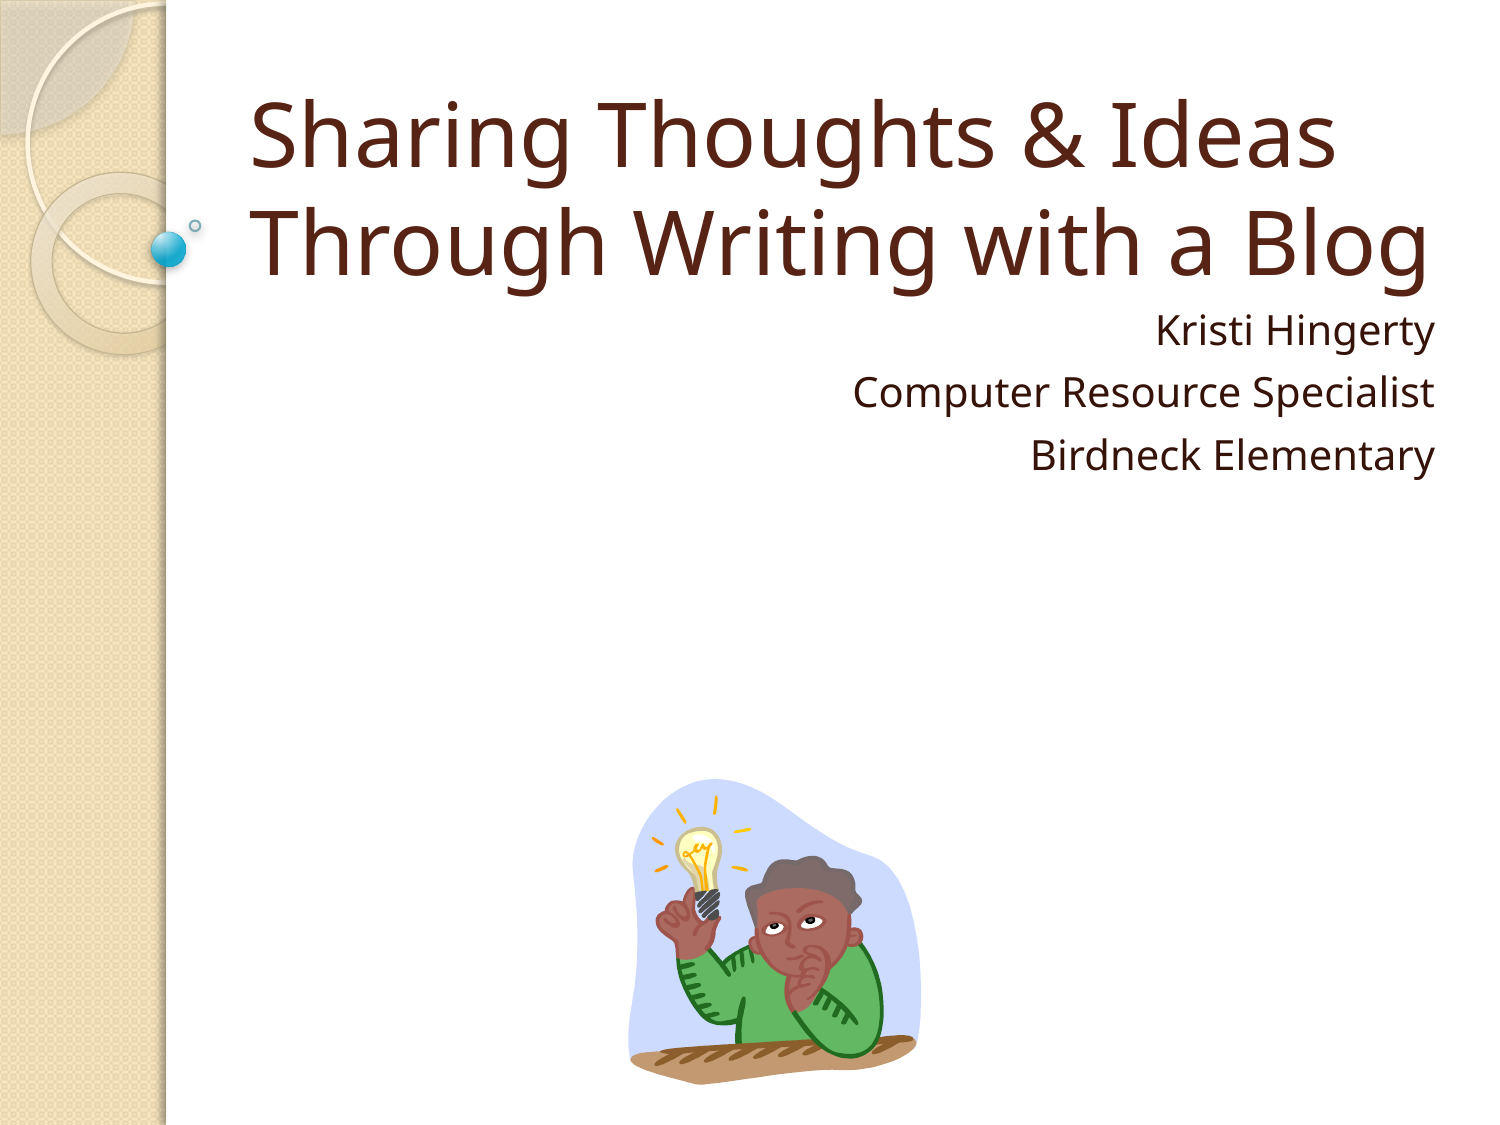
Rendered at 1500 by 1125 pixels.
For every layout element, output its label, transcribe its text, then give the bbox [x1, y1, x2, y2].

subtitle Kristi Hingerty Computer Resource Specialist Birdneck Elementary [234, 303, 1450, 591]
picture [624, 774, 926, 1089]
title Sharing Thoughts & Ideas Through Writing with a Blog [234, 59, 1450, 301]
